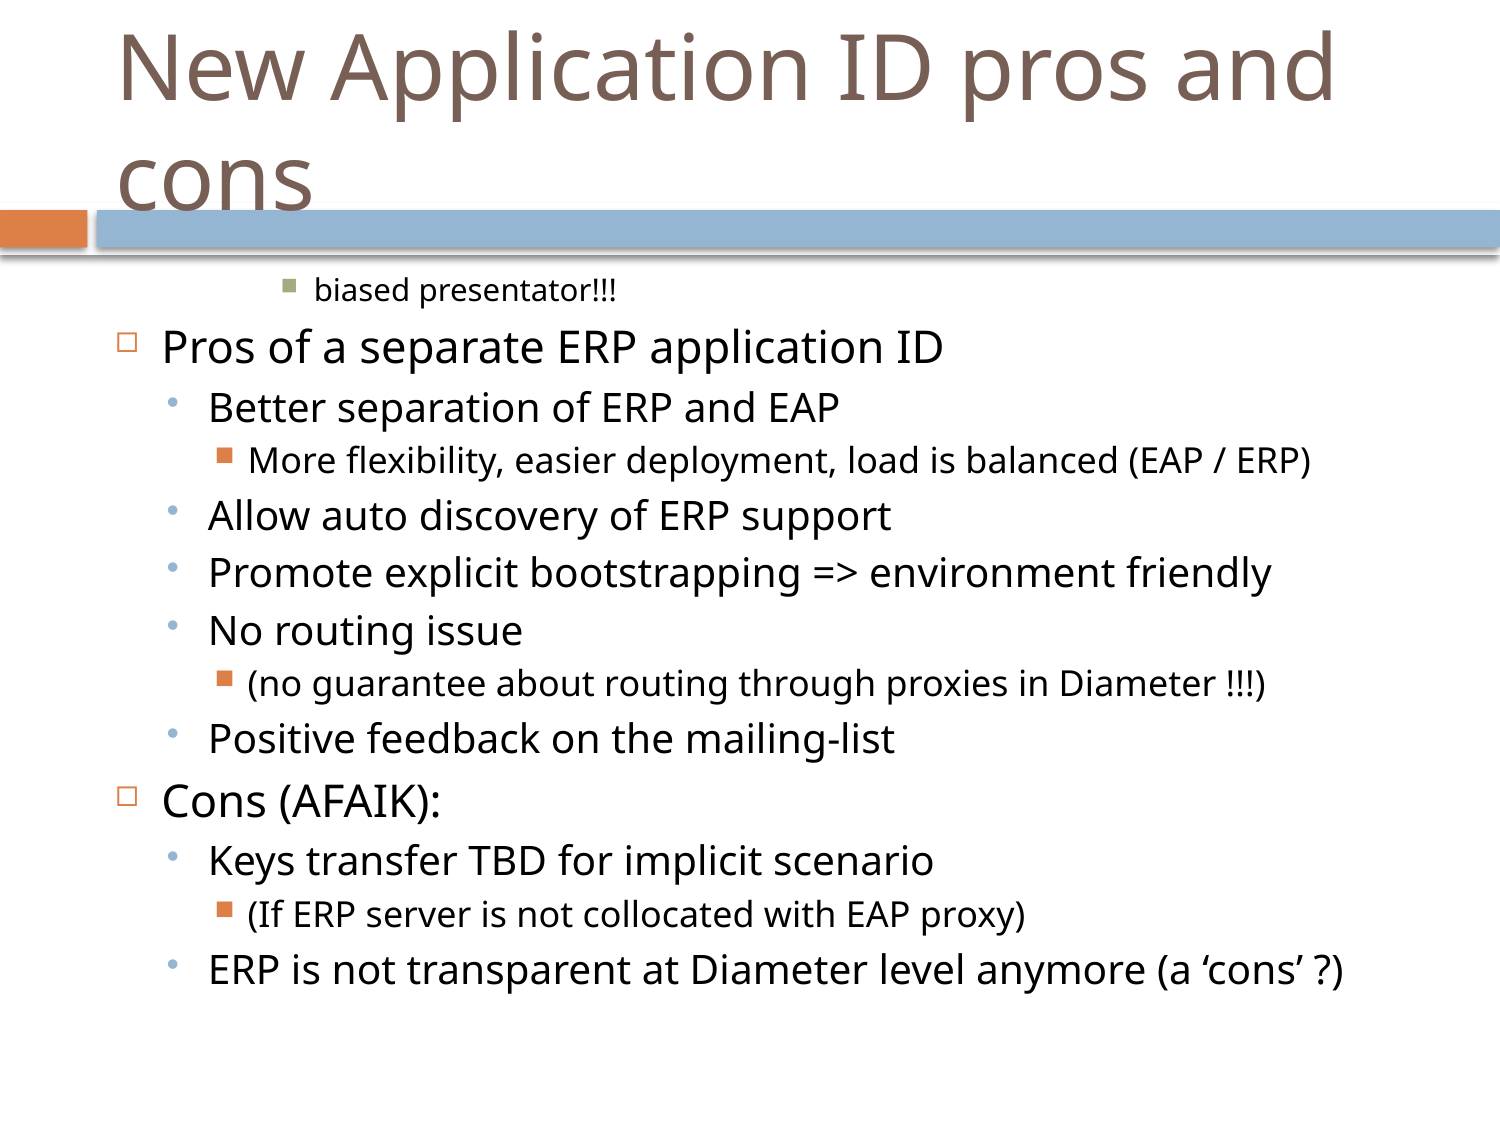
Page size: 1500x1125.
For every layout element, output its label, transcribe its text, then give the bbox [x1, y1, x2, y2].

title New Application ID pros and cons [100, 37, 1438, 200]
list biased presentator!!! Pros of a separate ERP application ID Better separation of ERP and EAP More flexibility, easier deployment, load is balanced (EAP / ERP) Allow auto discovery of ERP support Promote explicit bootstrapping => environment friendly No routing issue (no guarantee about routing through proxies in Diameter !!!) Positive feedback on the mailing-list Cons (AFAIK): Keys transfer TBD for implicit scenario (If ERP server is not collocated with EAP proxy) ERP is not transparent at Diameter level anymore (a ‘cons’ ?) [100, 262, 1438, 1000]
